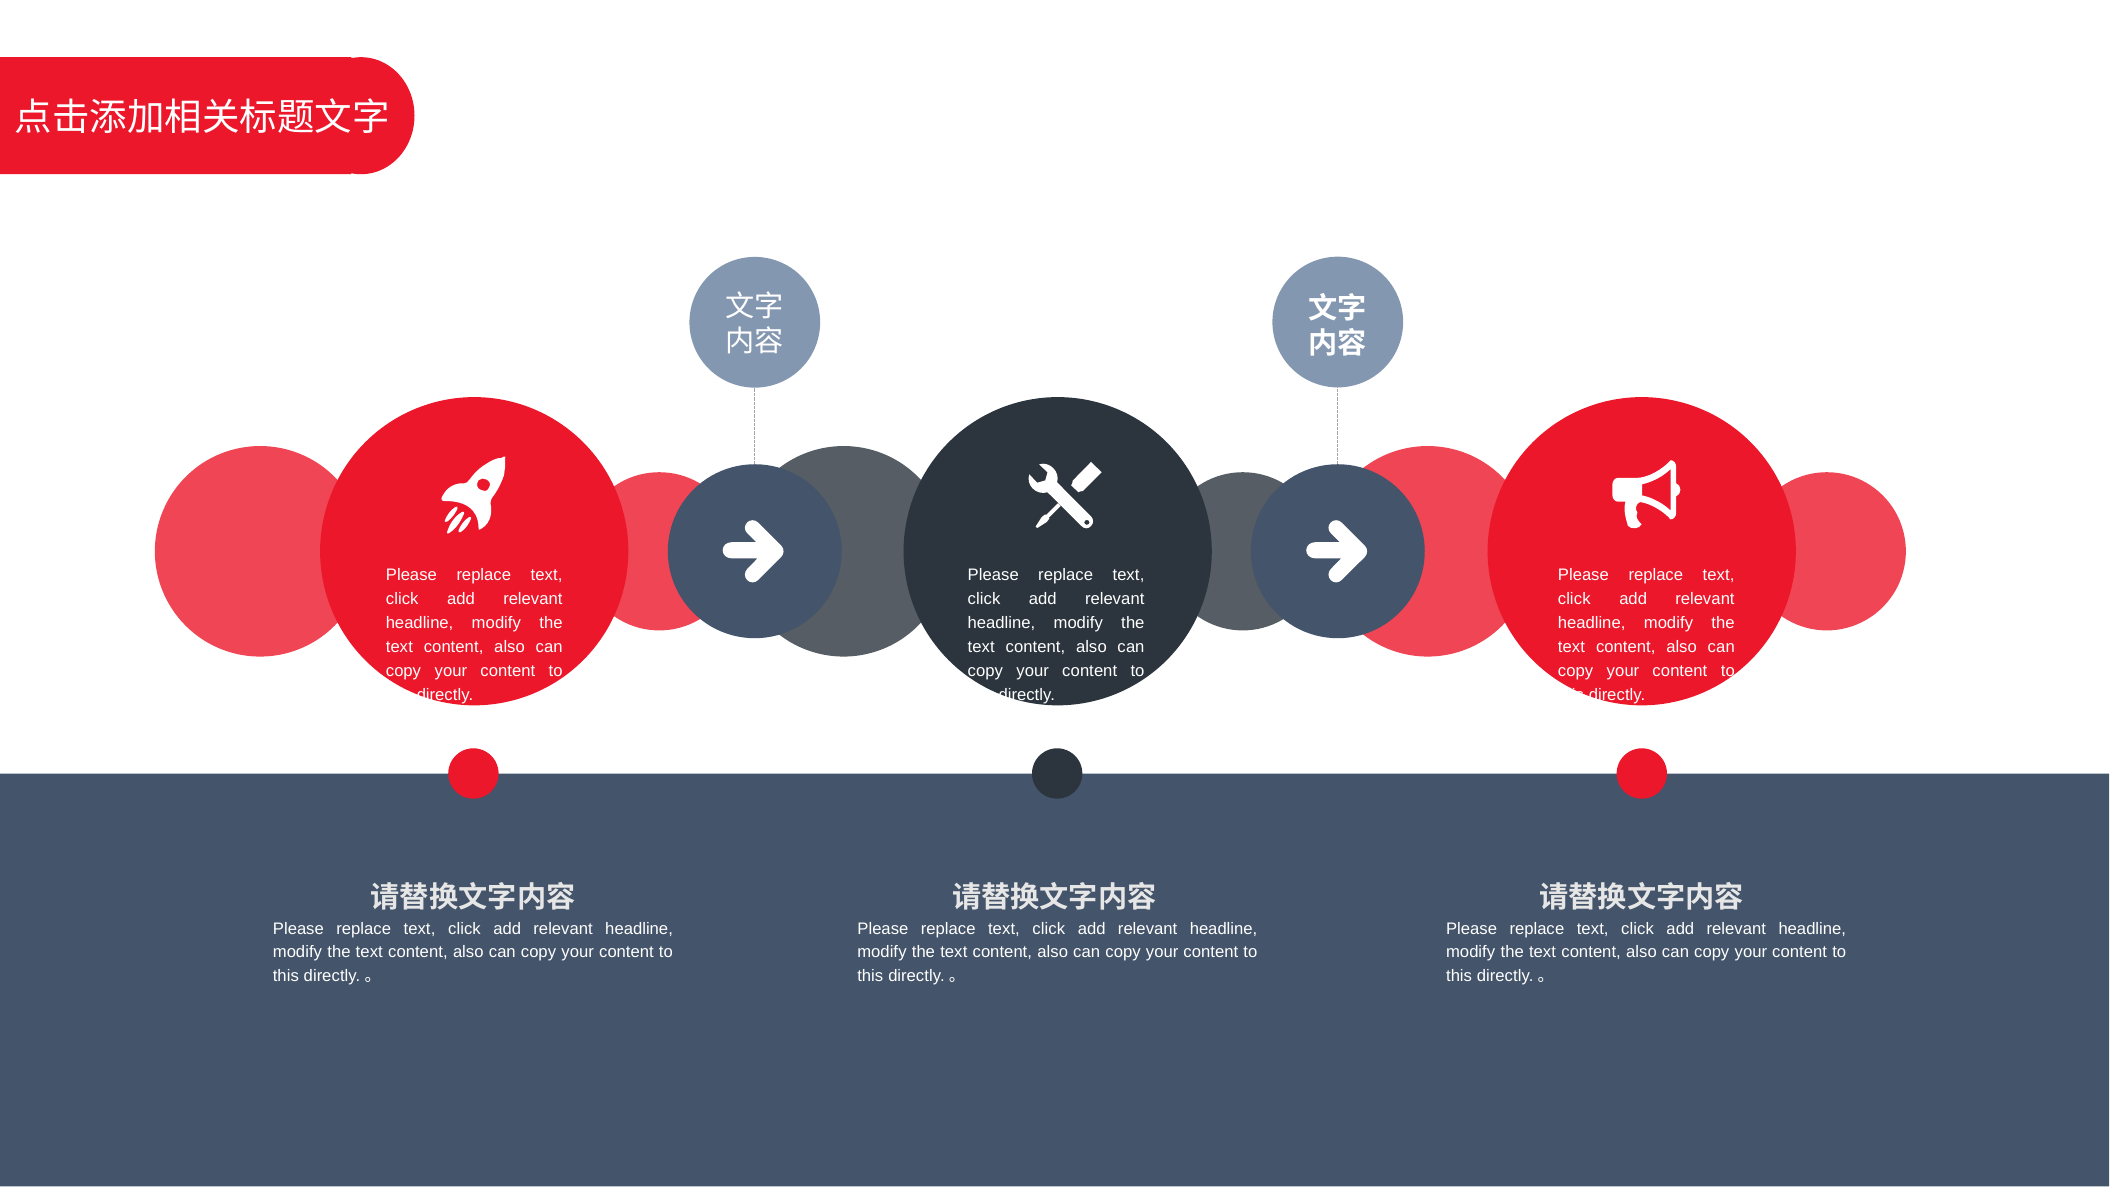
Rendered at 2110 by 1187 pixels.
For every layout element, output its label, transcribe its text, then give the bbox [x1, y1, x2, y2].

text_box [154, 256, 1906, 711]
text_box Please replace text, click add relevant headline, modify the text content, also can copy your content to this directly.。 [258, 906, 689, 993]
text_box 请替换文字内容 [937, 863, 1172, 921]
text_box 请替换文字内容 [356, 863, 591, 921]
text_box 请替换文字内容 [1524, 863, 1759, 921]
text_box [447, 747, 500, 800]
text_box Please replace text, click add relevant headline, modify the text content, also can copy your content to this directly.。 [842, 906, 1273, 993]
text_box [0, 772, 2110, 1187]
text_box Please replace text, click add relevant headline, modify the text content, also can copy your content to this directly.。 [1431, 906, 1862, 993]
text_box [1615, 747, 1669, 800]
text_box 点击添加相关标题文字 [0, 85, 415, 146]
text_box [1030, 747, 1084, 800]
